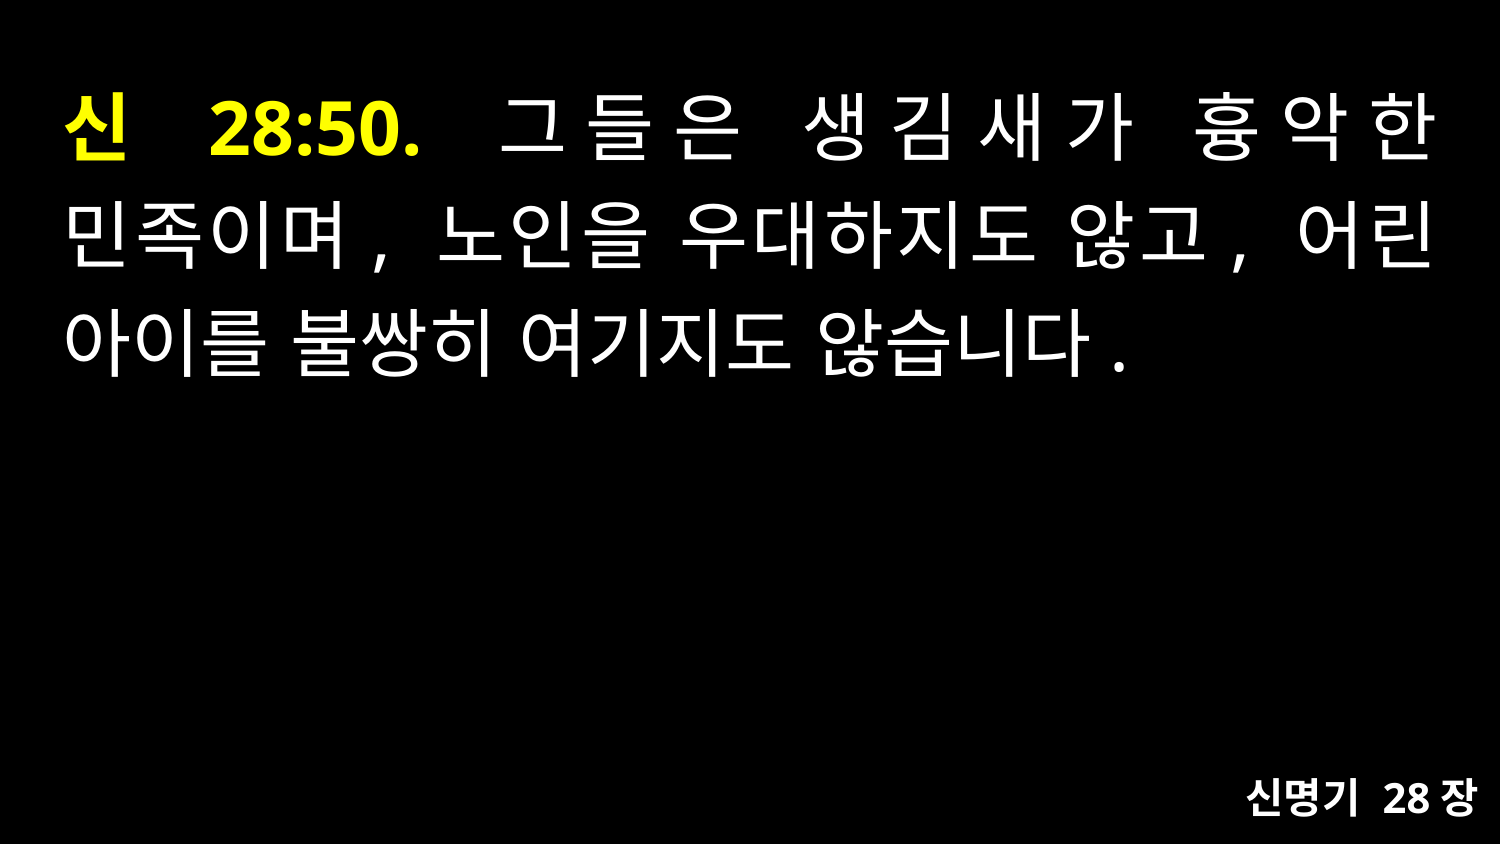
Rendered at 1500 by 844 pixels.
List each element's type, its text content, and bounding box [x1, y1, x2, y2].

subtitle 신명기 28장 [916, 770, 1500, 844]
title 신 28:50. 그들은 생김새가 흉악한 민족이며, 노인을 우대하지도 않고, 어린 아이를 불쌍히 여기지도 않습니다. [0, 0, 1500, 844]
